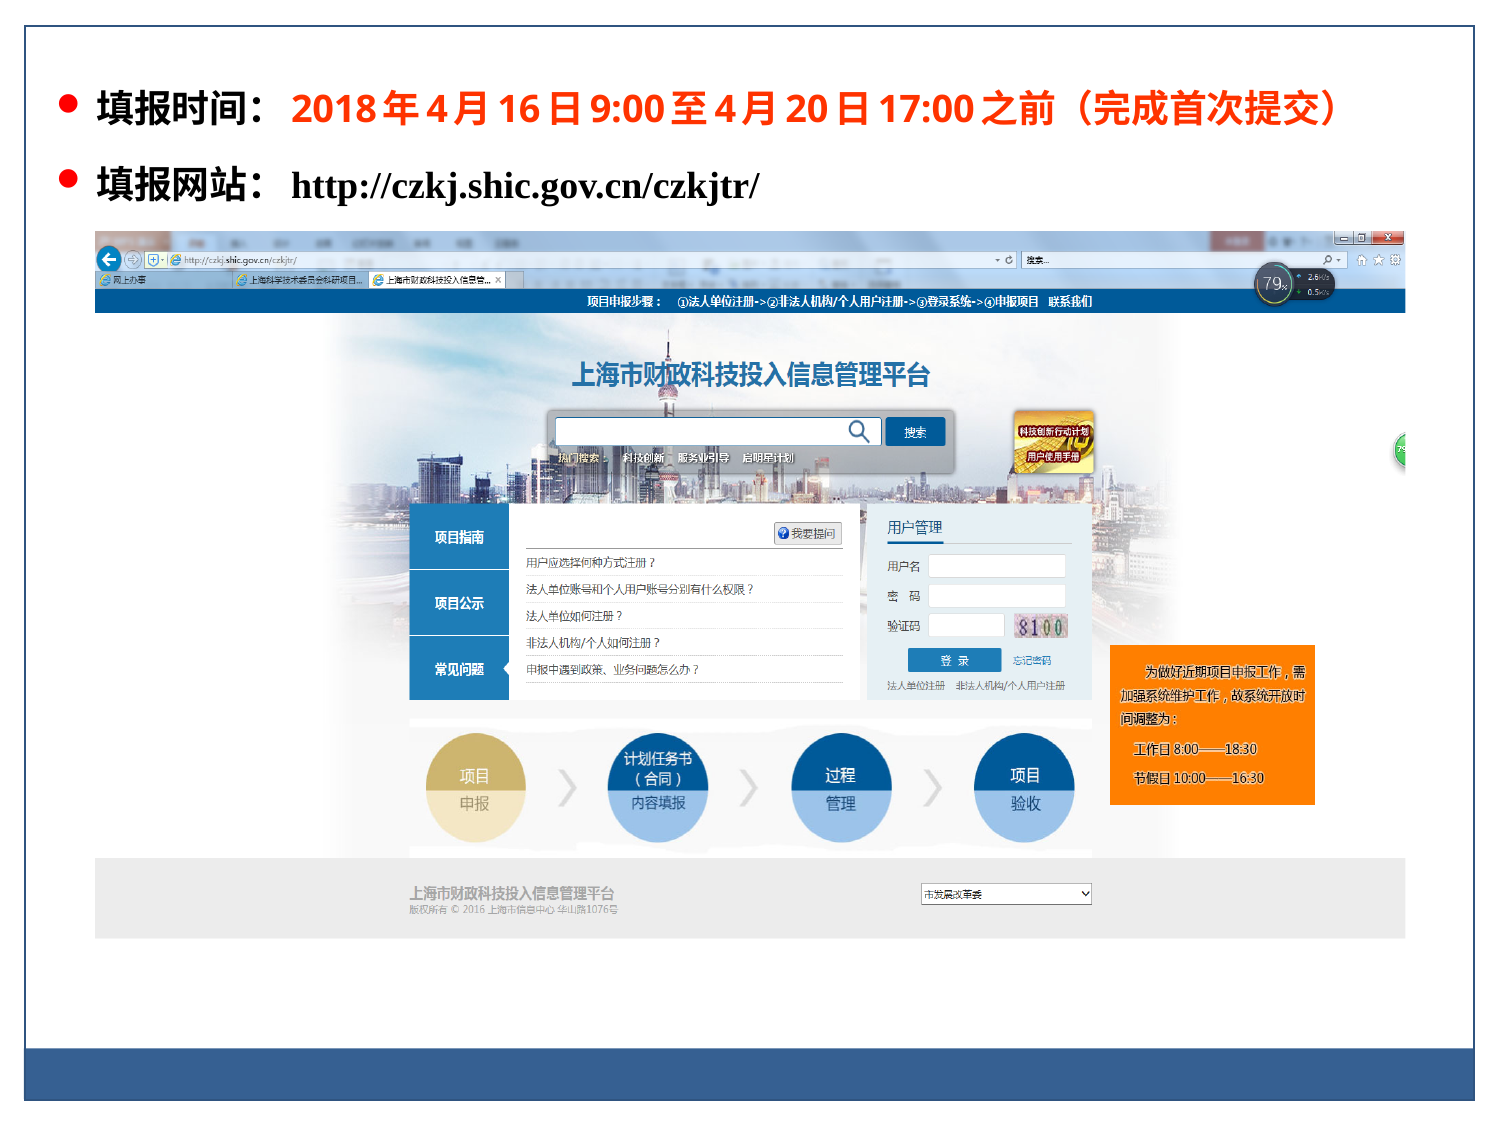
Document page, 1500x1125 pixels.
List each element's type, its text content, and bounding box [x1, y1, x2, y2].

list 填报时间：2018年4月16日9:00至4月20日17:00之前（完成首次提交） 填报网站：http://czkj.shic.gov.cn/czkjtr/ [40, 54, 1400, 282]
picture [94, 231, 1406, 1002]
